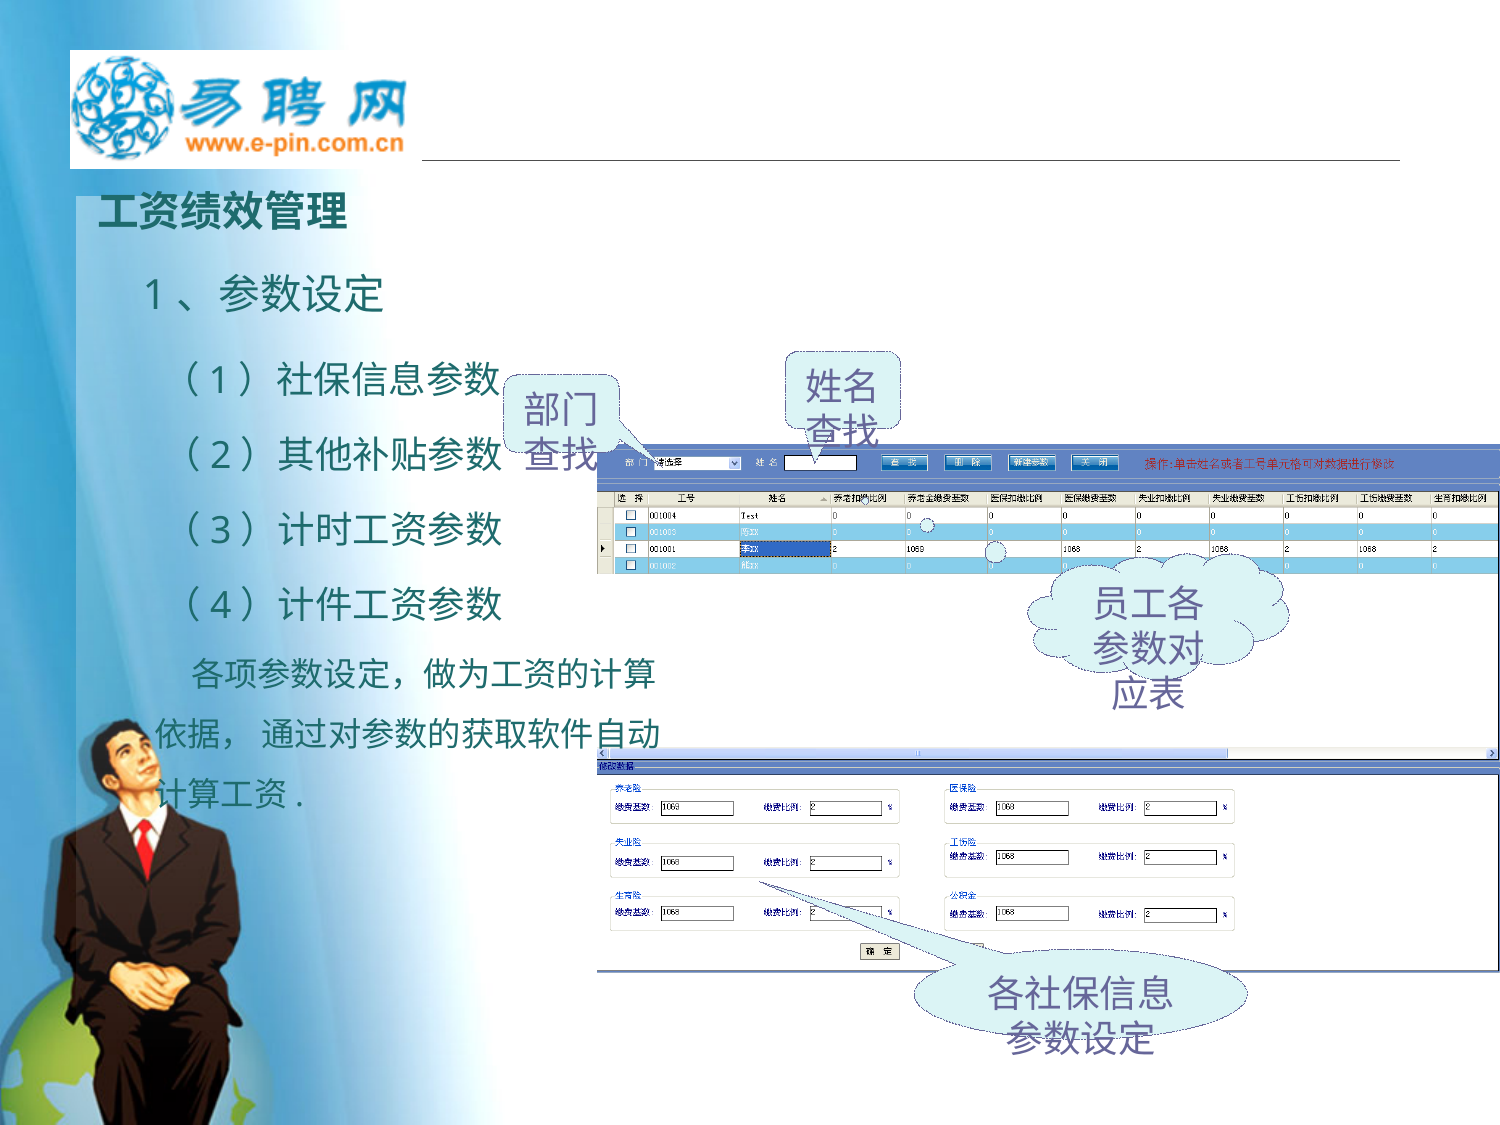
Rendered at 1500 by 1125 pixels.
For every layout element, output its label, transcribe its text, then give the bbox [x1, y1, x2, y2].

text_box 姓名查找 [785, 351, 901, 443]
text_box 各社保信息参数设定 [914, 980, 1248, 1040]
picture [0, 0, 1500, 1125]
list 工资绩效管理 1、参数设定 （1）社保信息参数 （2）其他补贴参数 （3）计时工资参数 （4）计件工资参数 各项参数设定，做为工资的计算依据， 通过对参数的获取软件自动计算工资. [4, 152, 692, 989]
